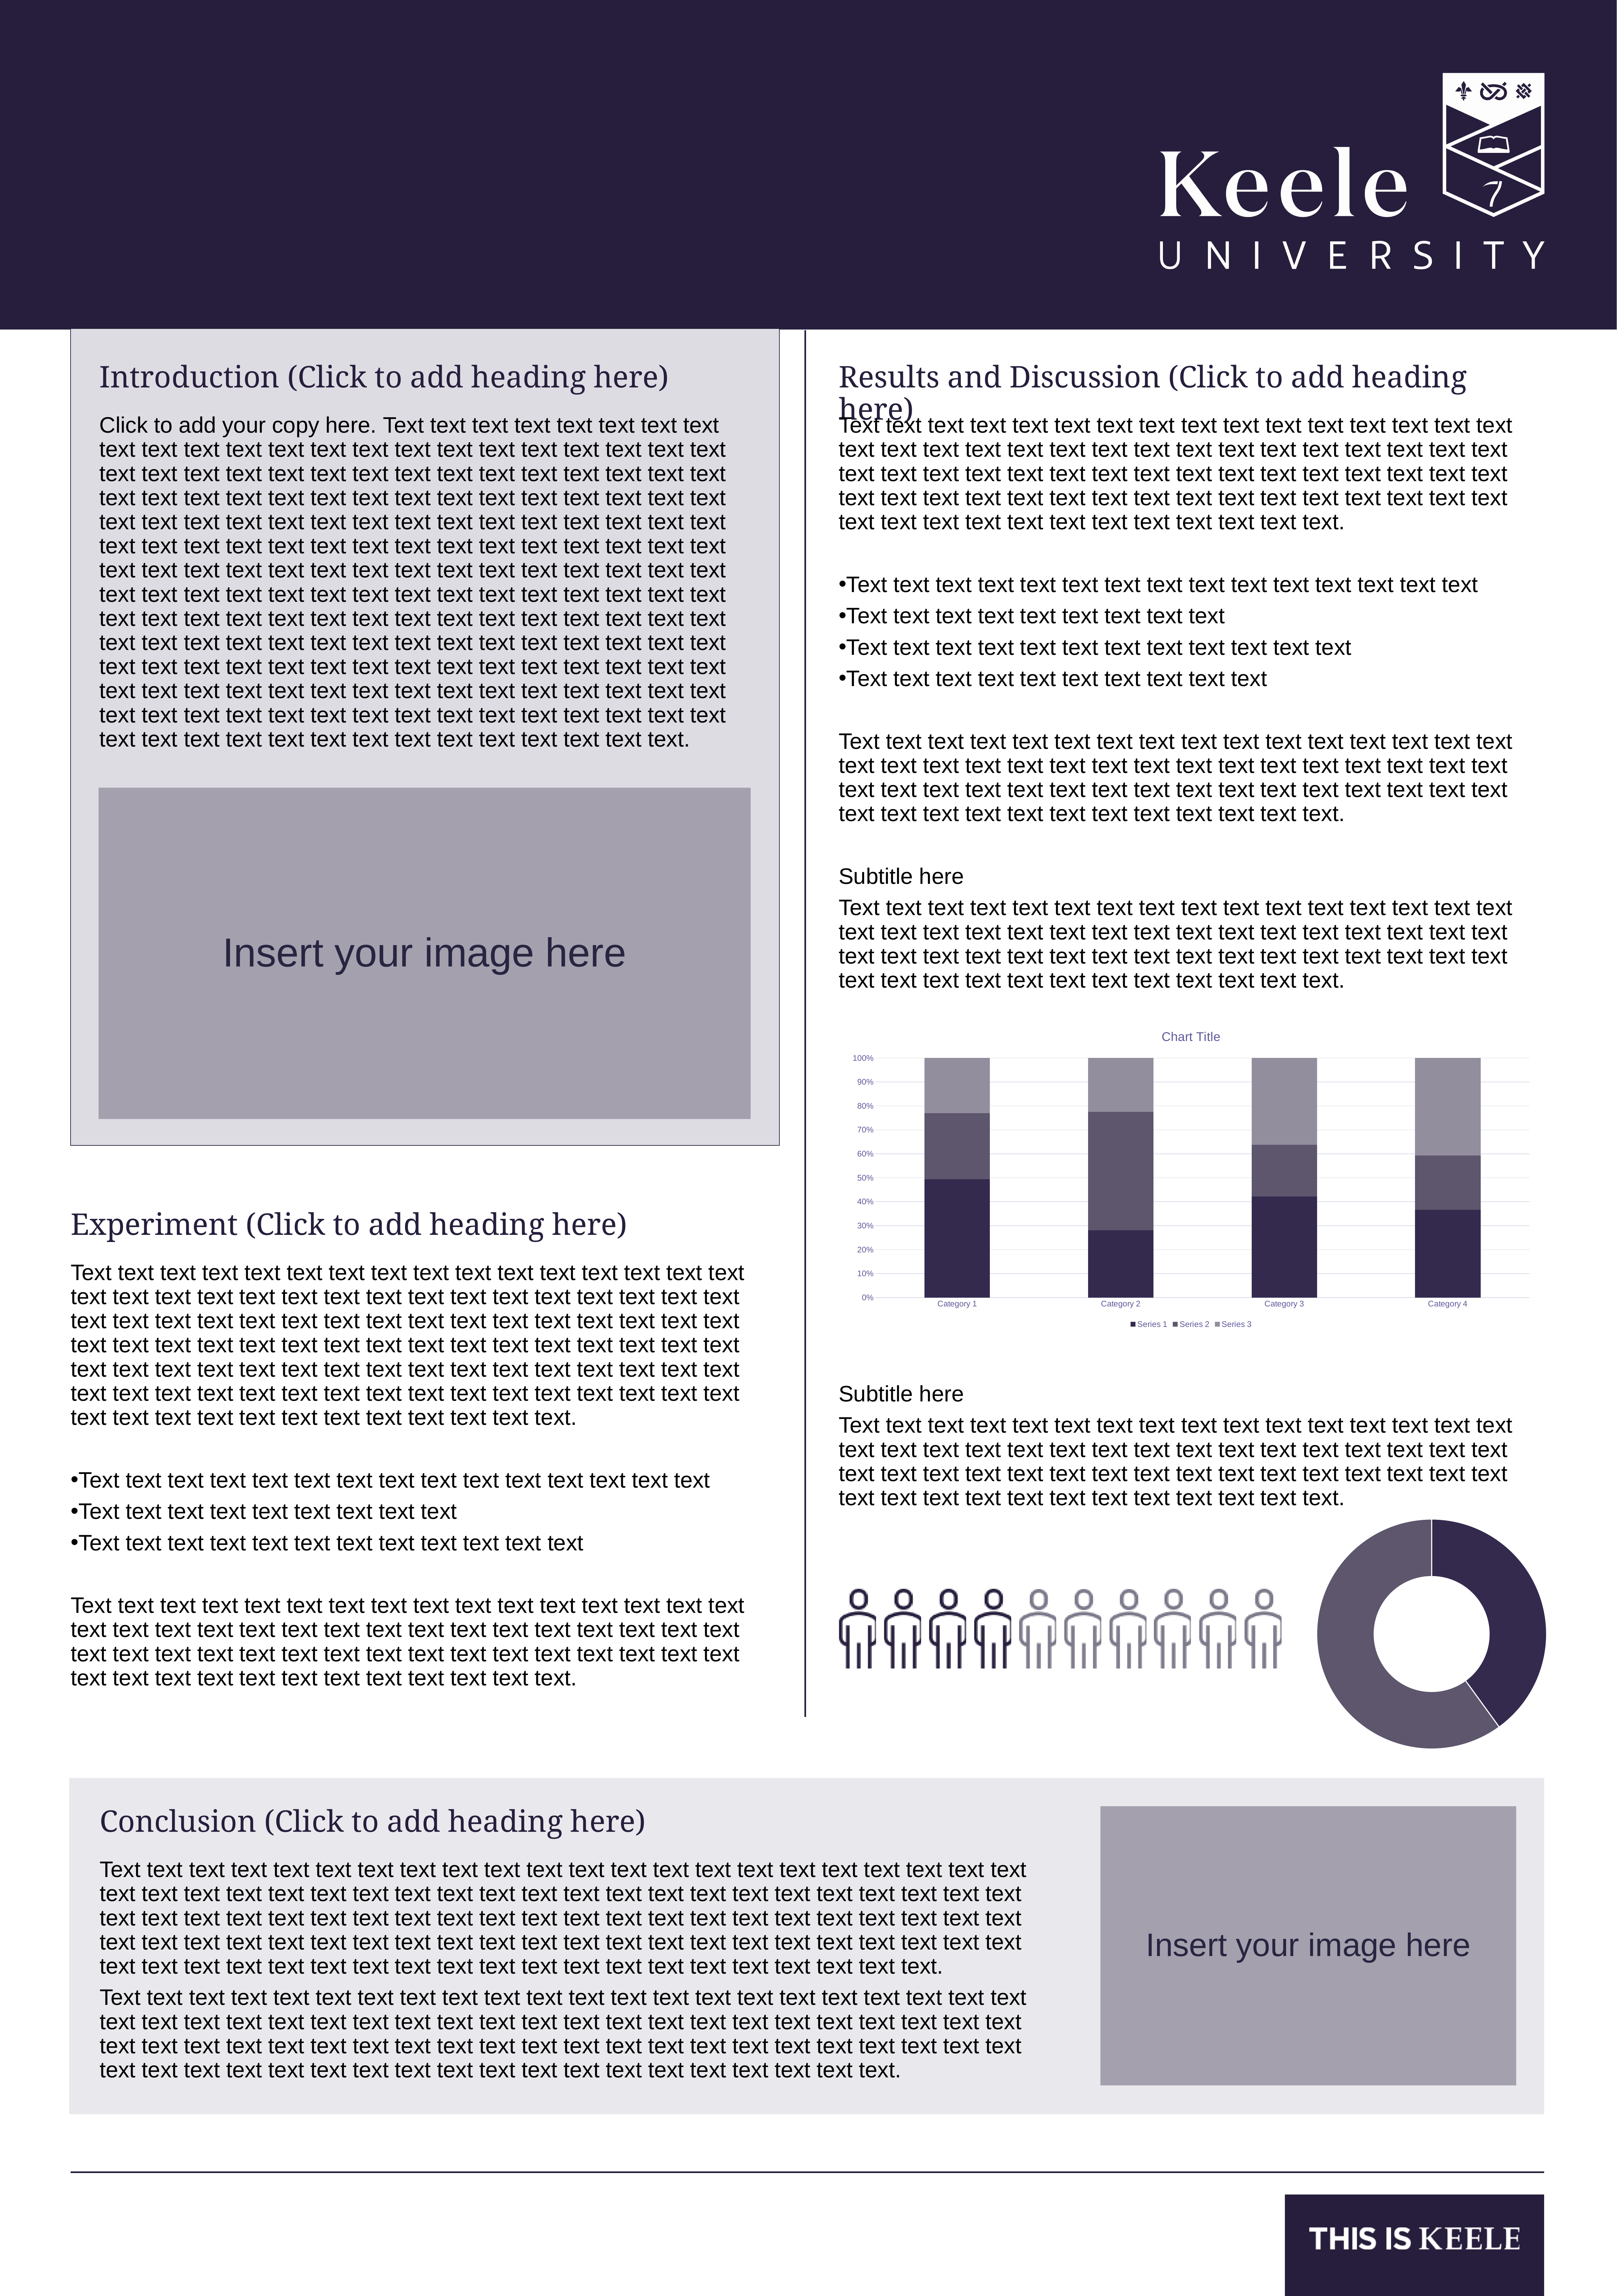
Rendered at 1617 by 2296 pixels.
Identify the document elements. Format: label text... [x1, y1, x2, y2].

text_box Subtitle here Text text text text text text text text text text text text text text text text text text text text text text text text text text text text text text text text text text text text text text text text text text text text text text text text text text text text text text text text text text text text. [839, 1382, 1548, 1513]
text_box Experiment (Click to add heading here) [71, 1209, 780, 1261]
text_box Results and Discussion (Click to add heading here) [839, 362, 1548, 413]
text_box Conclusion (Click to add heading here) [100, 1806, 809, 1858]
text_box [839, 1589, 1278, 1668]
text_box [70, 328, 780, 1146]
text_box Text text text text text text text text text text text text text text text text text text text text text text text text text text text text text text text text text text text text text text text text text text text text text text text text text text text text text text text text text text text text text text text text text text text text text text text text text text text text text text text text text text text text text text text text text text text text text text text text text text text text text text text text text text text text. Text text text text text text text text text text text text text text text Text text text text text text text text text Text text text text text text text text text text text text Text text text text text text text text text text text text text text text text text text text text text text text text text text text text text text text text text text text text text text text text text text text text text text text text text text text text text text text text text text text text. [71, 1261, 780, 1717]
text_box Text text text text text text text text text text text text text text text text text text text text text text text text text text text text text text text text text text text text text text text text text text text text text text text text text text text text text text text text text text text text text text text text text text text text text text text text text text text text text text text text text text text text text text text text text text text text text text text text text text text text text text text text text text text text. Text text text text text text text text text text text text text text text text text text text text text text text text text text text text text text text text text text text text text text text text text text text text text text text text text text text text text text text text text text text text text text text text text text text text text text text text text text text text text text text text text text text text text. [100, 1858, 1040, 2086]
chart [839, 1017, 1544, 1331]
text_box [69, 1777, 1544, 2114]
text_box Text text text text text text text text text text text text text text text text text text text text text text text text text text text text text text text text text text text text text text text text text text text text text text text text text text text text text text text text text text text text text text text text text text text text text text text text text text text text. Text text text text text text text text text text text text text text text Text text text text text text text text text Text text text text text text text text text text text text Text text text text text text text text text text Text text text text text text text text text text text text text text text text text text text text text text text text text text text text text text text text text text text text text text text text text text text text text text text text text text text text text text text text text text text text. Subtitle here Text text text text text text text text text text text text text text text text text text text text text text text text text text text text text text text text text text text text text text text text text text text text text text text text text text text text text text text text text text text text. [839, 413, 1548, 996]
text_box Click to add your copy here. Text text text text text text text text text text text text text text text text text text text text text text text text text text text text text text text text text text text text text text text text text text text text text text text text text text text text text text text text text text text text text text text text text text text text text text text text text text text text text text text text text text text text text text text text text text text text text text text text text text text text text text text text text text text text text text text text text text text text text text text text text text text text text text text text text text text text text text text text text text text text text text text text text text text text text text text text text text text text text text text text text text text text text text text text text text text text text text text text text text text text text text text text text text text text text text text text text text text text text text text text text text. [99, 413, 751, 745]
picture [1160, 73, 1544, 269]
text_box Insert your image here [99, 788, 751, 1119]
text_box Introduction (Click to add heading here) [99, 362, 751, 413]
text_box Insert your image here [1100, 1806, 1516, 2086]
chart [1278, 1495, 1593, 1763]
